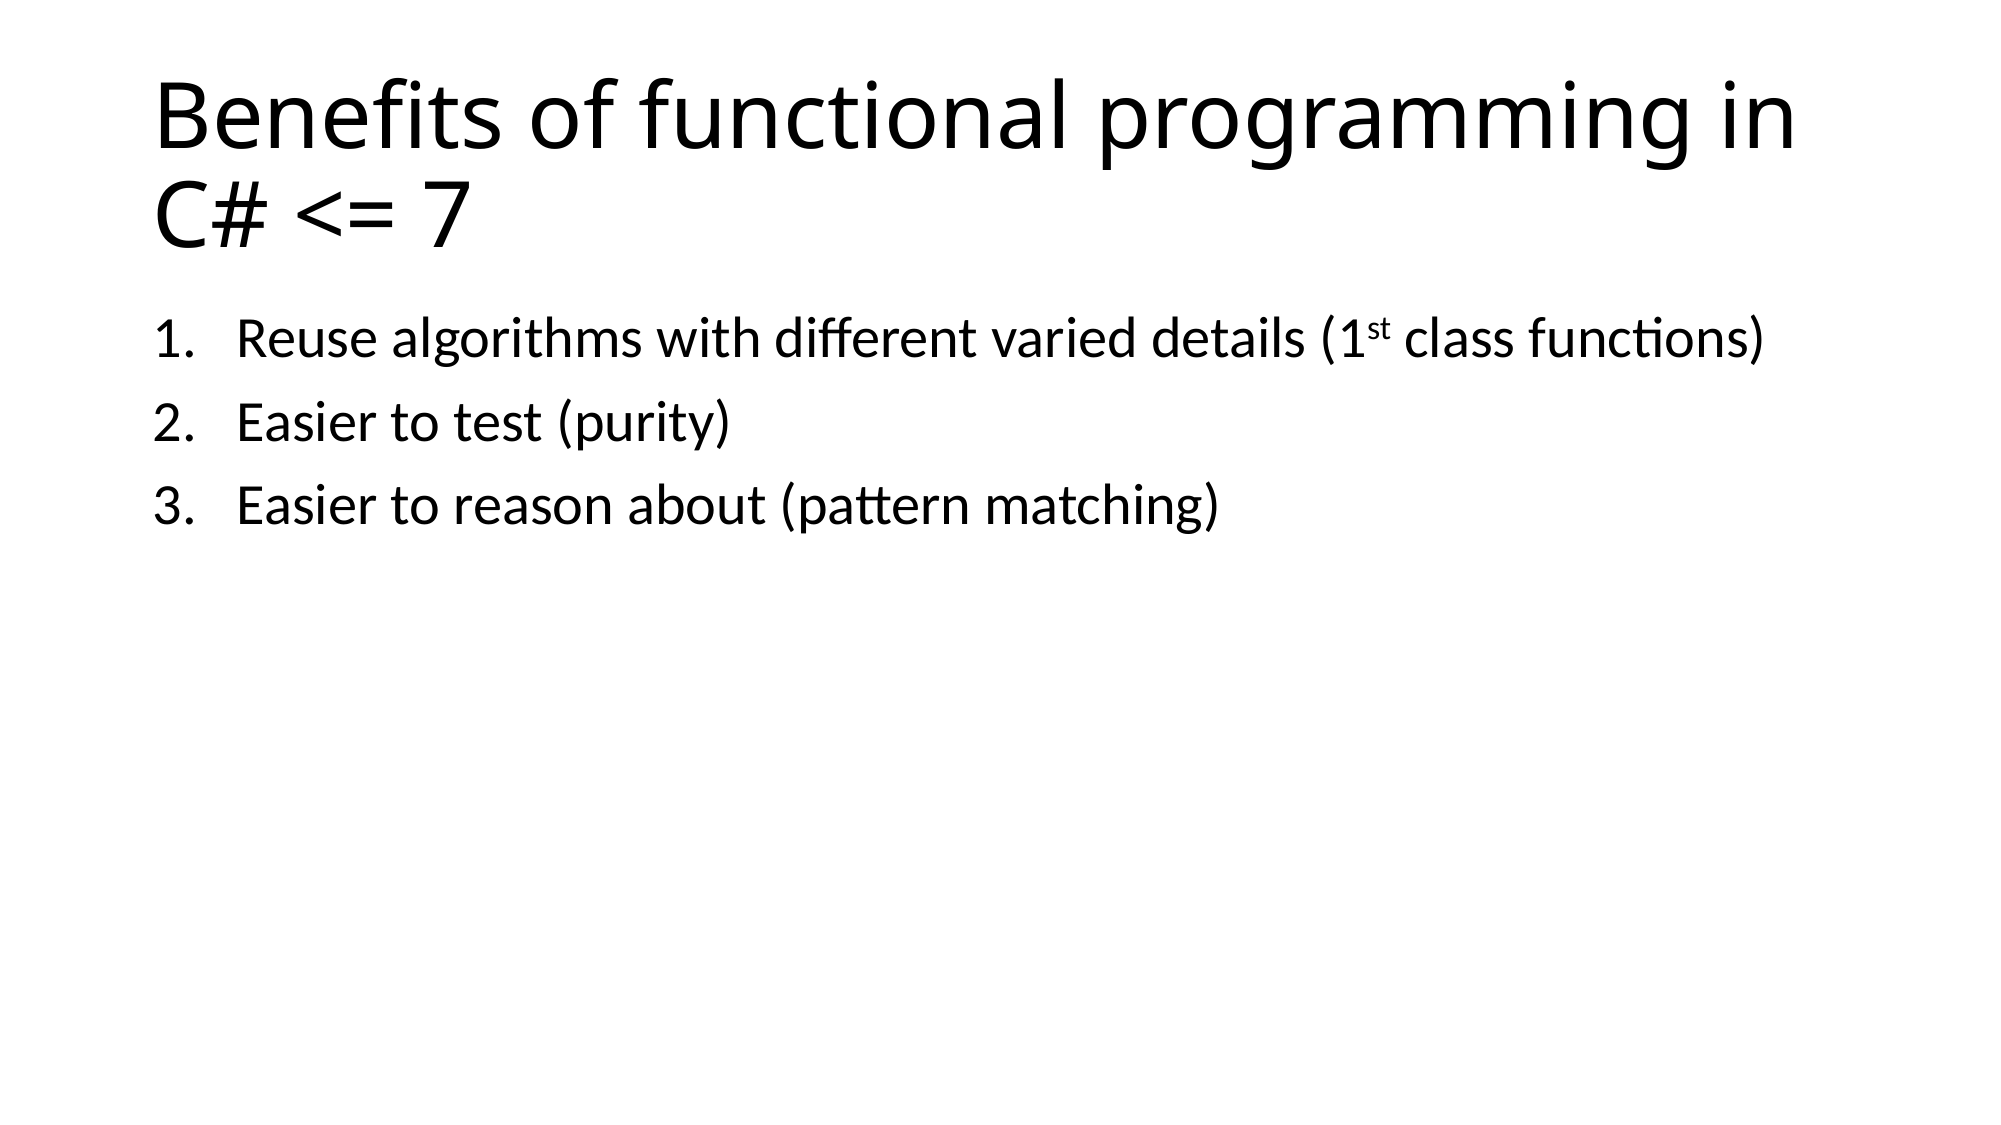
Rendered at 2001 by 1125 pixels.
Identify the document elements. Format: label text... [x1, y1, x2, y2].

title Benefits of functional programming in C# <= 7 [137, 59, 1863, 278]
list Reuse algorithms with different varied details (1st class functions) Easier to test (purity) Easier to reason about (pattern matching) [137, 299, 1863, 1014]
